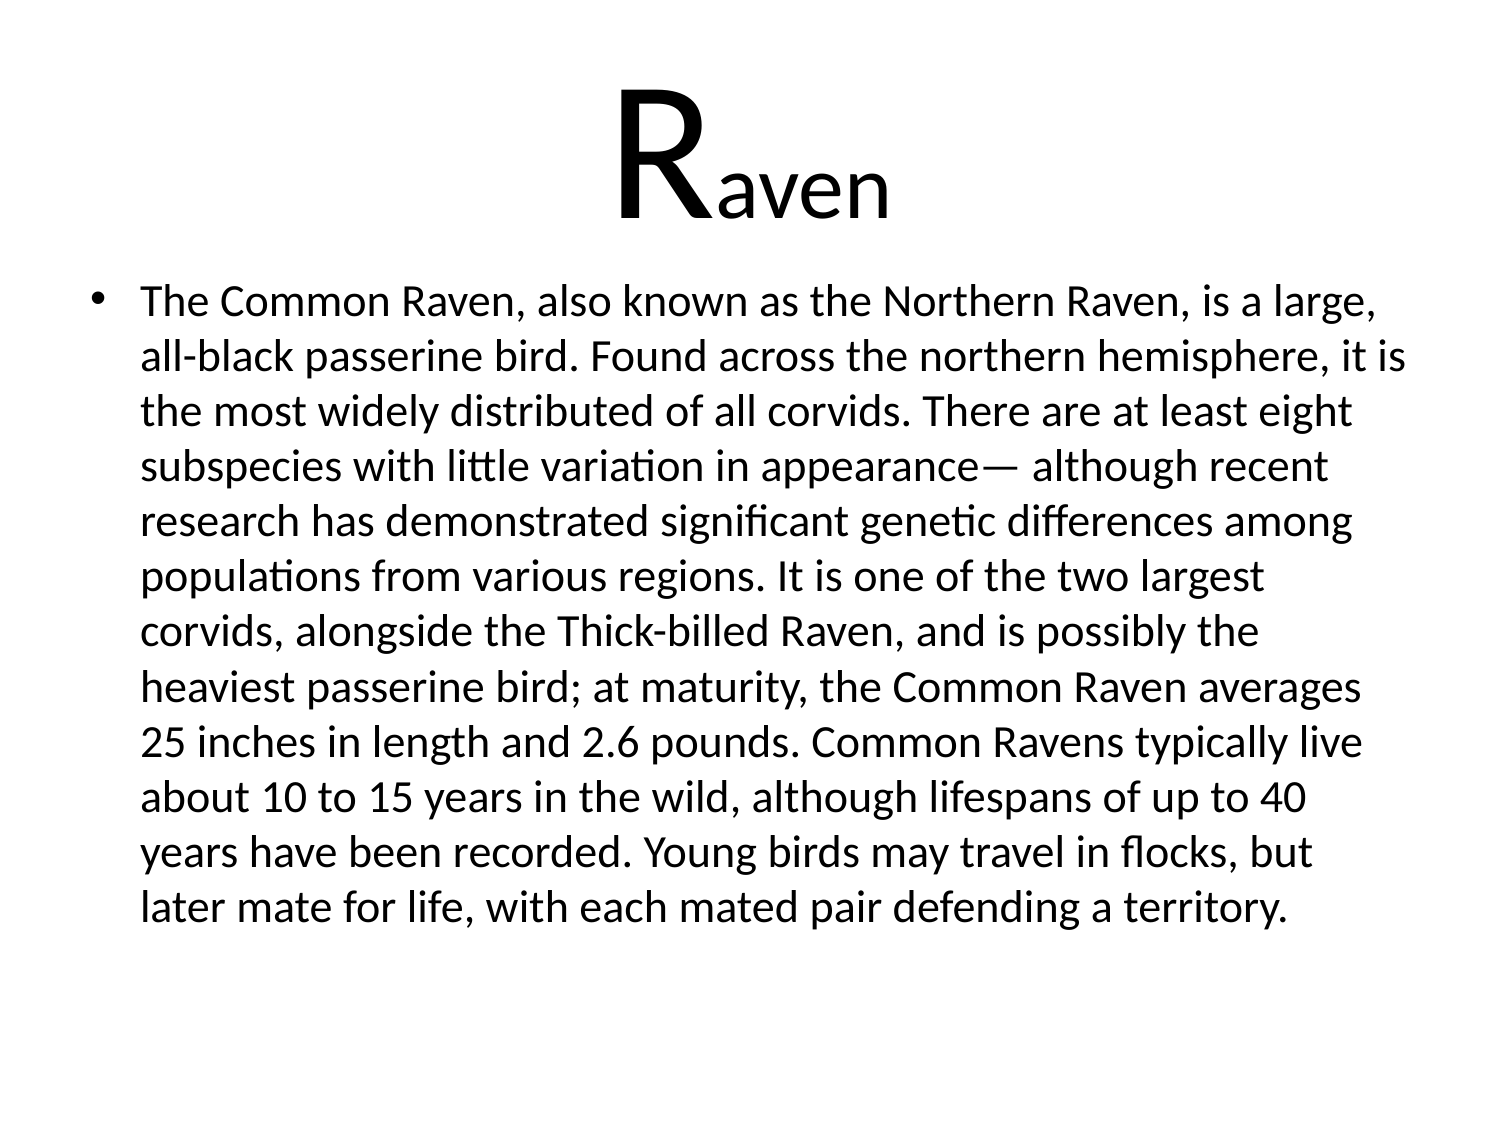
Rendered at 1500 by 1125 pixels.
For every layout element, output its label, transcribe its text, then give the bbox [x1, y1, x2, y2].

title Raven [75, 45, 1425, 233]
list The Common Raven, also known as the Northern Raven, is a large, all-black passerine bird. Found across the northern hemisphere, it is the most widely distributed of all corvids. There are at least eight subspecies with little variation in appearance— although recent research has demonstrated significant genetic differences among populations from various regions. It is one of the two largest corvids, alongside the Thick-billed Raven, and is possibly the heaviest passerine bird; at maturity, the Common Raven averages 25 inches in length and 2.6 pounds. Common Ravens typically live about 10 to 15 years in the wild, although lifespans of up to 40 years have been recorded. Young birds may travel in flocks, but later mate for life, with each mated pair defending a territory. [75, 262, 1425, 1005]
